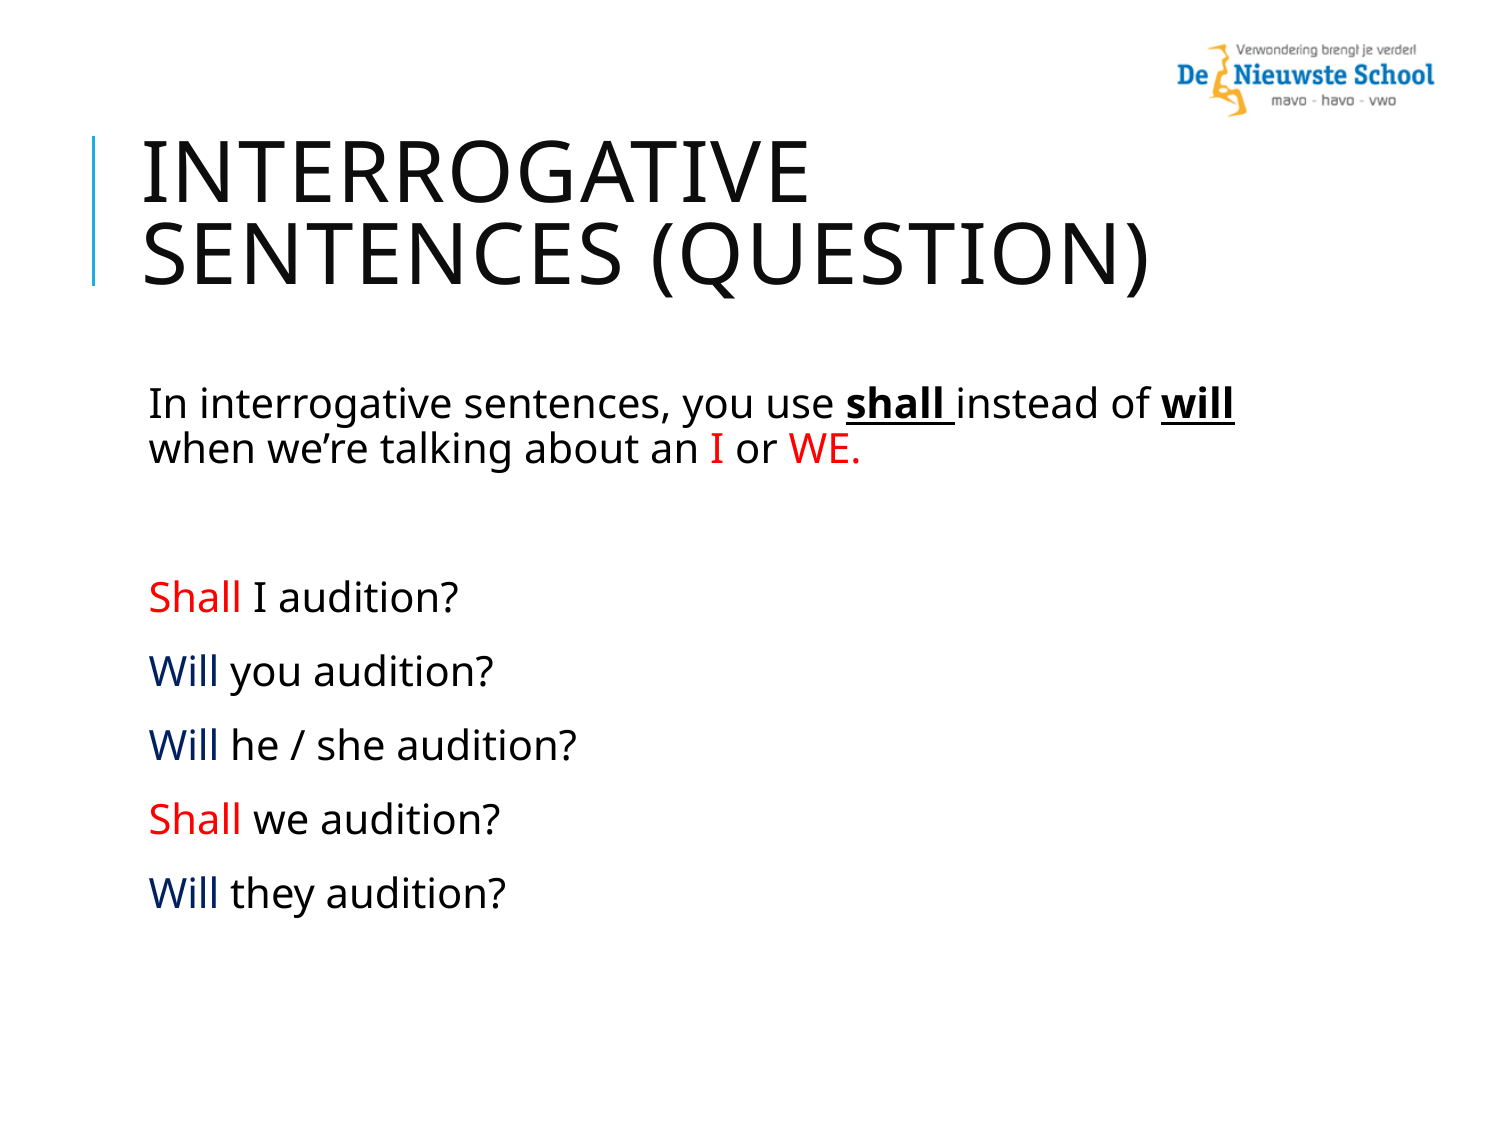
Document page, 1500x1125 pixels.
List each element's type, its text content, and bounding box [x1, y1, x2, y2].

title Interrogative sentences (question) [126, 96, 1322, 342]
list In interrogative sentences, you use shall instead of will when we’re talking about an I or WE. Shall I audition? Will you audition? Will he / she audition? Shall we audition? Will they audition? [126, 375, 1322, 1035]
picture [1174, 18, 1437, 139]
